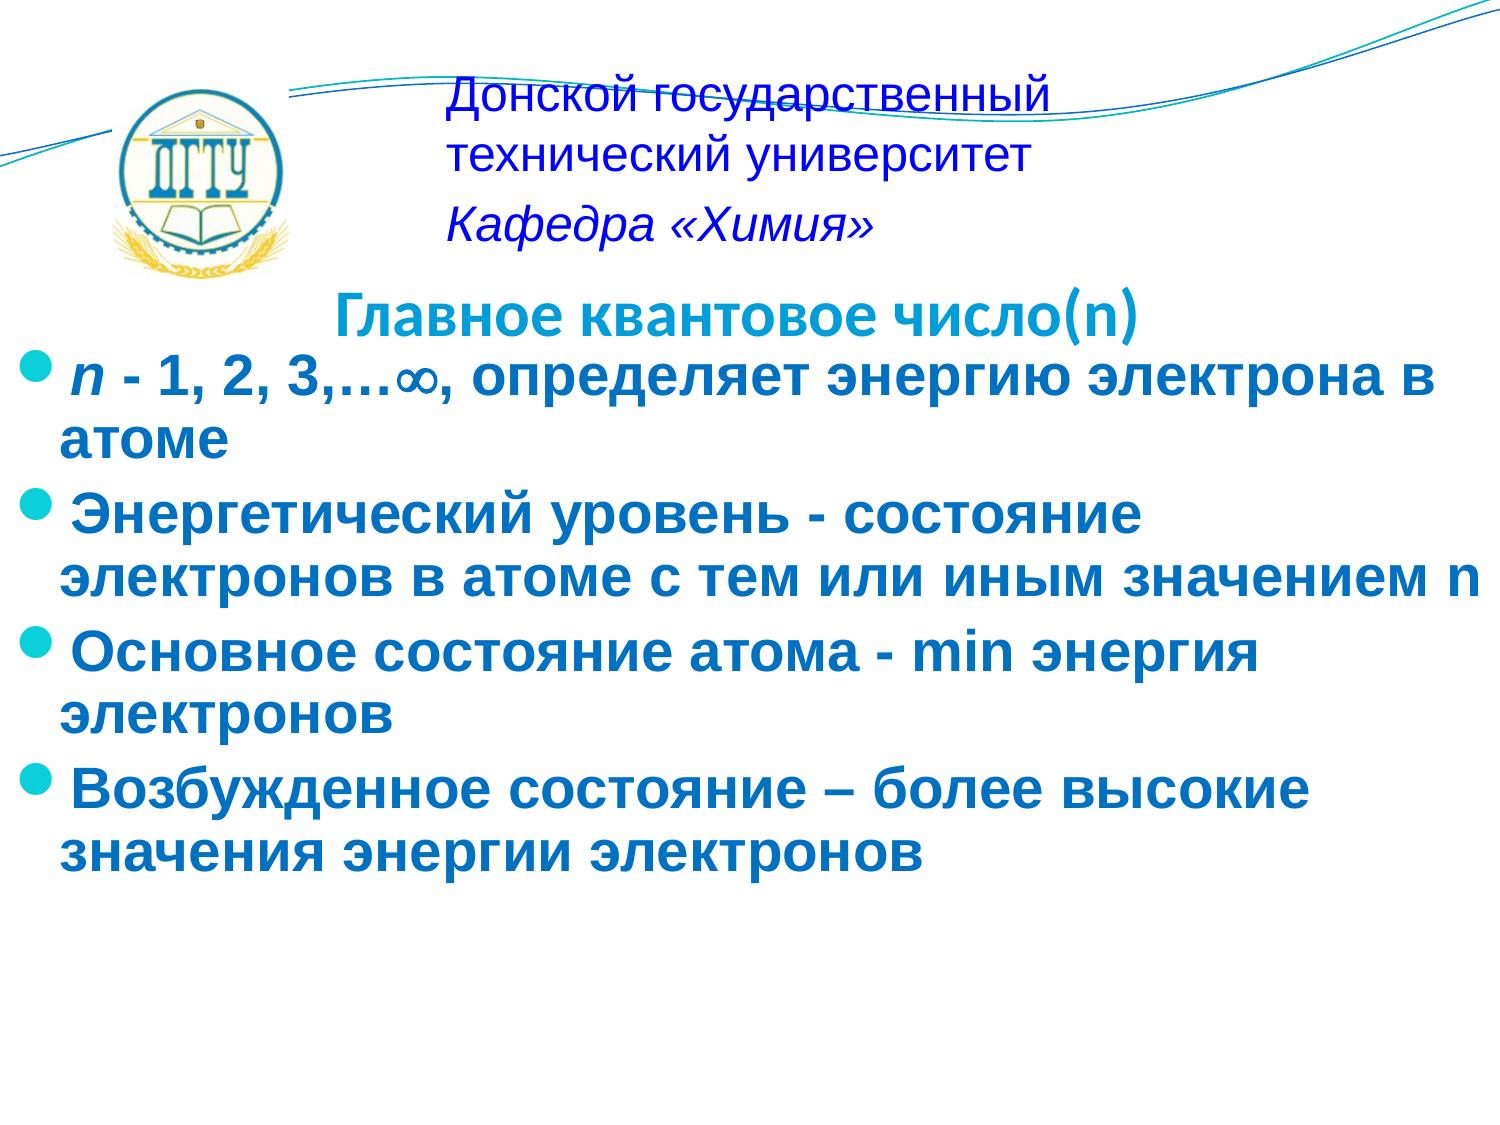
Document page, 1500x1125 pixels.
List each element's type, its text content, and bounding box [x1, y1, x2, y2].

picture [111, 89, 289, 280]
text_box Донской государственный технический университет Кафедра «Химия» [430, 54, 1181, 260]
title Главное квантовое число(n) [0, 255, 1476, 337]
list n - 1, 2, 3,…, определяет энергию электрона в атоме Энергетический уровень - состояние электронов в атоме с тем или иным значением n Основное состояние атома - min энергия электронов Возбужденное состояние – более высокие значения энергии электронов [0, 337, 1500, 1125]
